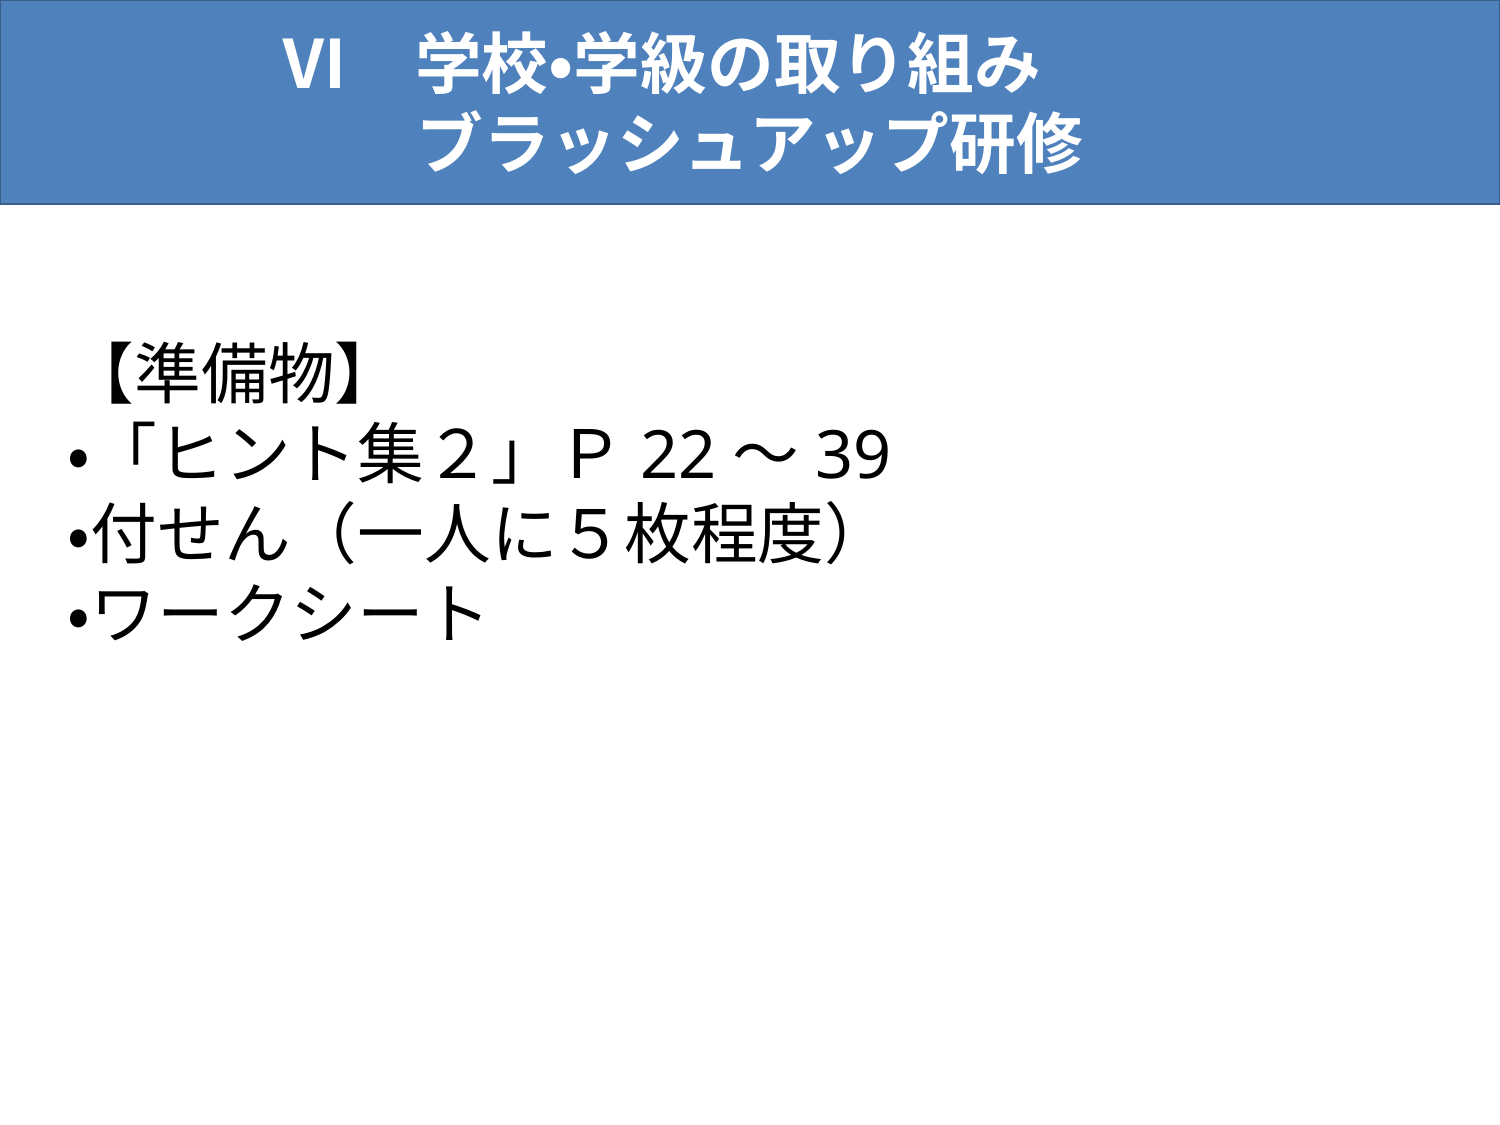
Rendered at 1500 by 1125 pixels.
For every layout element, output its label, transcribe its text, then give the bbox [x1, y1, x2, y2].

text_box Ⅵ 学校・学級の取り組み ブラッシュアップ研修 [0, 0, 1500, 205]
text_box 【準備物】 ・「ヒント集２」Ｐ22～39 ・付せん（一人に５枚程度） ・ワークシート [53, 324, 1444, 660]
